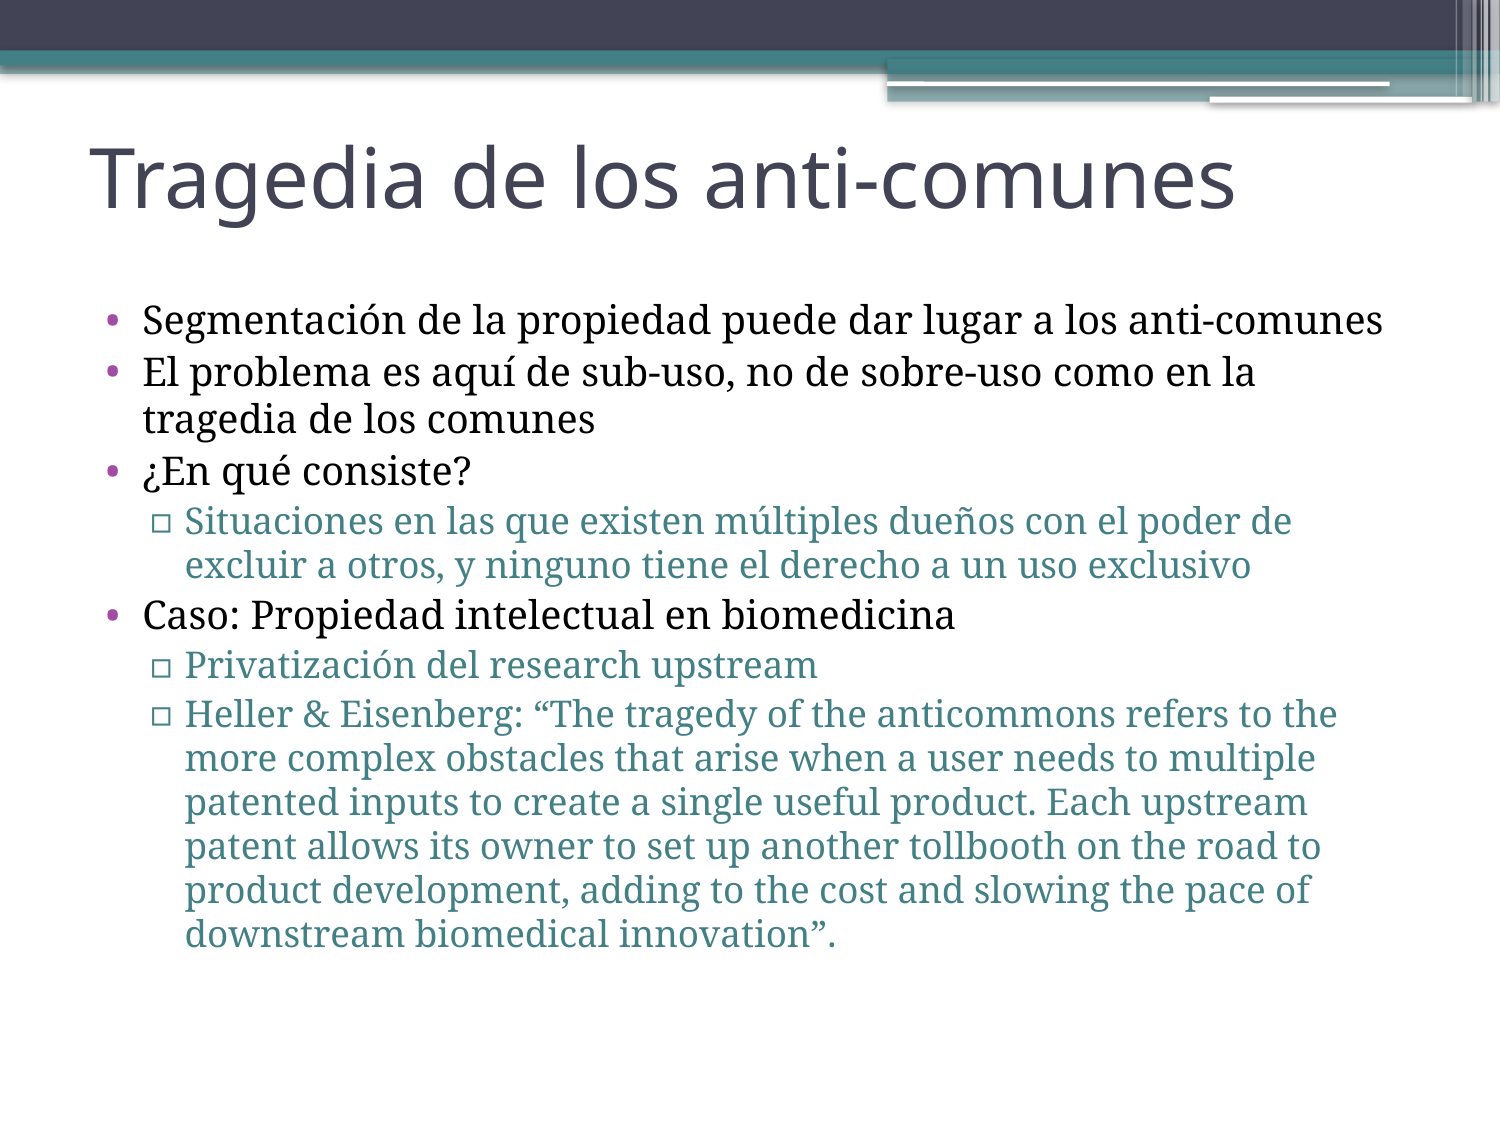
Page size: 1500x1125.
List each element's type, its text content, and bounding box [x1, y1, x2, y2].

list Segmentación de la propiedad puede dar lugar a los anti-comunes El problema es aquí de sub-uso, no de sobre-uso como en la tragedia de los comunes ¿En qué consiste? Situaciones en las que existen múltiples dueños con el poder de excluir a otros, y ninguno tiene el derecho a un uso exclusivo Caso: Propiedad intelectual en biomedicina Privatización del research upstream Heller & Eisenberg: “The tragedy of the anticommons refers to the more complex obstacles that arise when a user needs to multiple patented inputs to create a single useful product. Each upstream patent allows its owner to set up another tollbooth on the road to product development, adding to the cost and slowing the pace of downstream biomedical innovation”. [75, 287, 1425, 1004]
title Tragedia de los anti-comunes [75, 87, 1425, 263]
